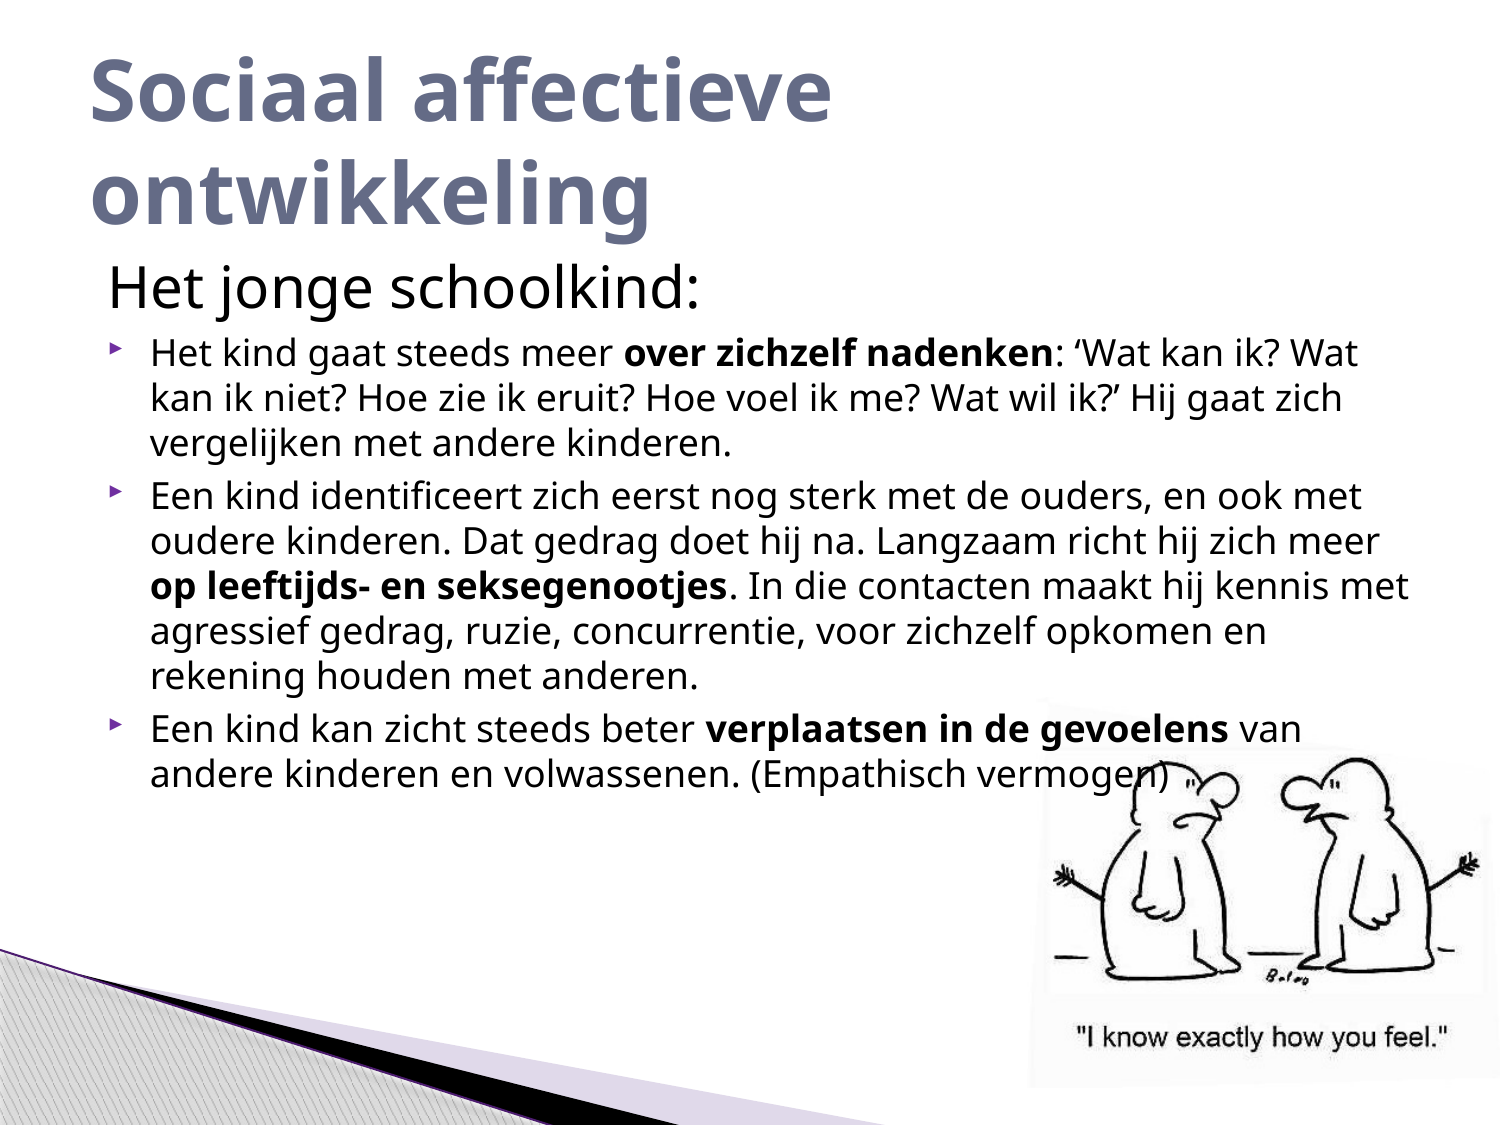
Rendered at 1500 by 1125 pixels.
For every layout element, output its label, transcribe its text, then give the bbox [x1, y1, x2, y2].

list Het jonge schoolkind: Het kind gaat steeds meer over zichzelf nadenken: ‘Wat kan ik? Wat kan ik niet? Hoe zie ik eruit? Hoe voel ik me? Wat wil ik?’ Hij gaat zich vergelijken met andere kinderen. Een kind identificeert zich eerst nog sterk met de ouders, en ook met oudere kinderen. Dat gedrag doet hij na. Langzaam richt hij zich meer op leeftijds- en seksegenootjes. In die contacten maakt hij kennis met agressief gedrag, ruzie, concurrentie, voor zichzelf opkomen en rekening houden met anderen. Een kind kan zicht steeds beter verplaatsen in de gevoelens van andere kinderen en volwassenen. (Empathisch vermogen) [75, 243, 1425, 986]
title Sociaal affectieve ontwikkeling [75, 45, 1425, 233]
picture [1027, 697, 1500, 1089]
